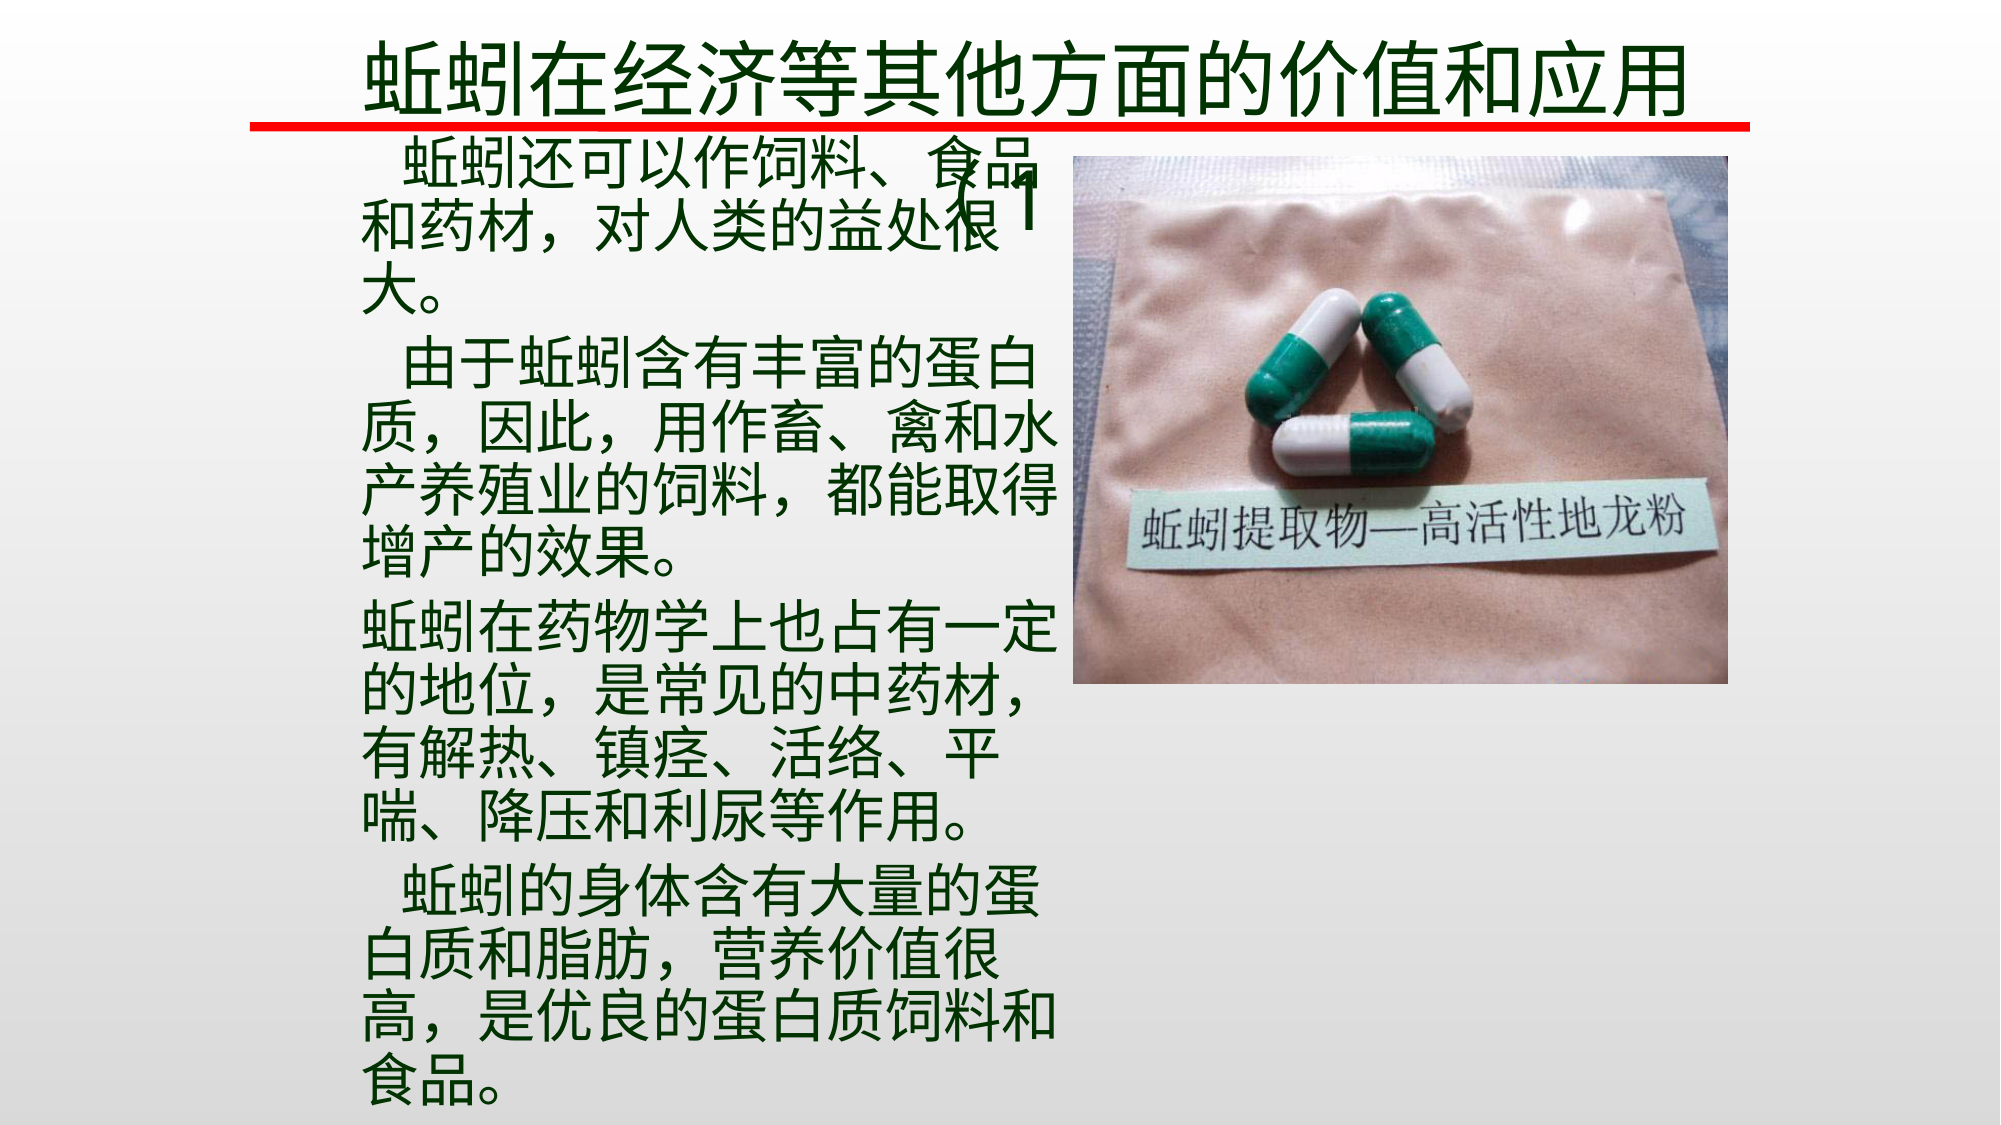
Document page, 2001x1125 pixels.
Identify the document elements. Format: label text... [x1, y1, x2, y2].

text_box 蚯蚓还可以作饲料、食品和药材，对人类的益处很大。 由于蚯蚓含有丰富的蛋白质，因此，用作畜、禽和水产养殖业的饲料，都能取得增产的效果。 蚯蚓在药物学上也占有一定的地位，是常见的中药材，有解热、镇痉、活络、平喘、降压和利尿等作用。 蚯蚓的身体含有大量的蛋白质和脂肪，营养价值很高，是优良的蛋白质饲料和食品。 [346, 126, 1091, 1044]
picture [1073, 156, 1728, 684]
text_box 蚯蚓在经济等其他方面的价值和应用（1） [239, 0, 1784, 113]
